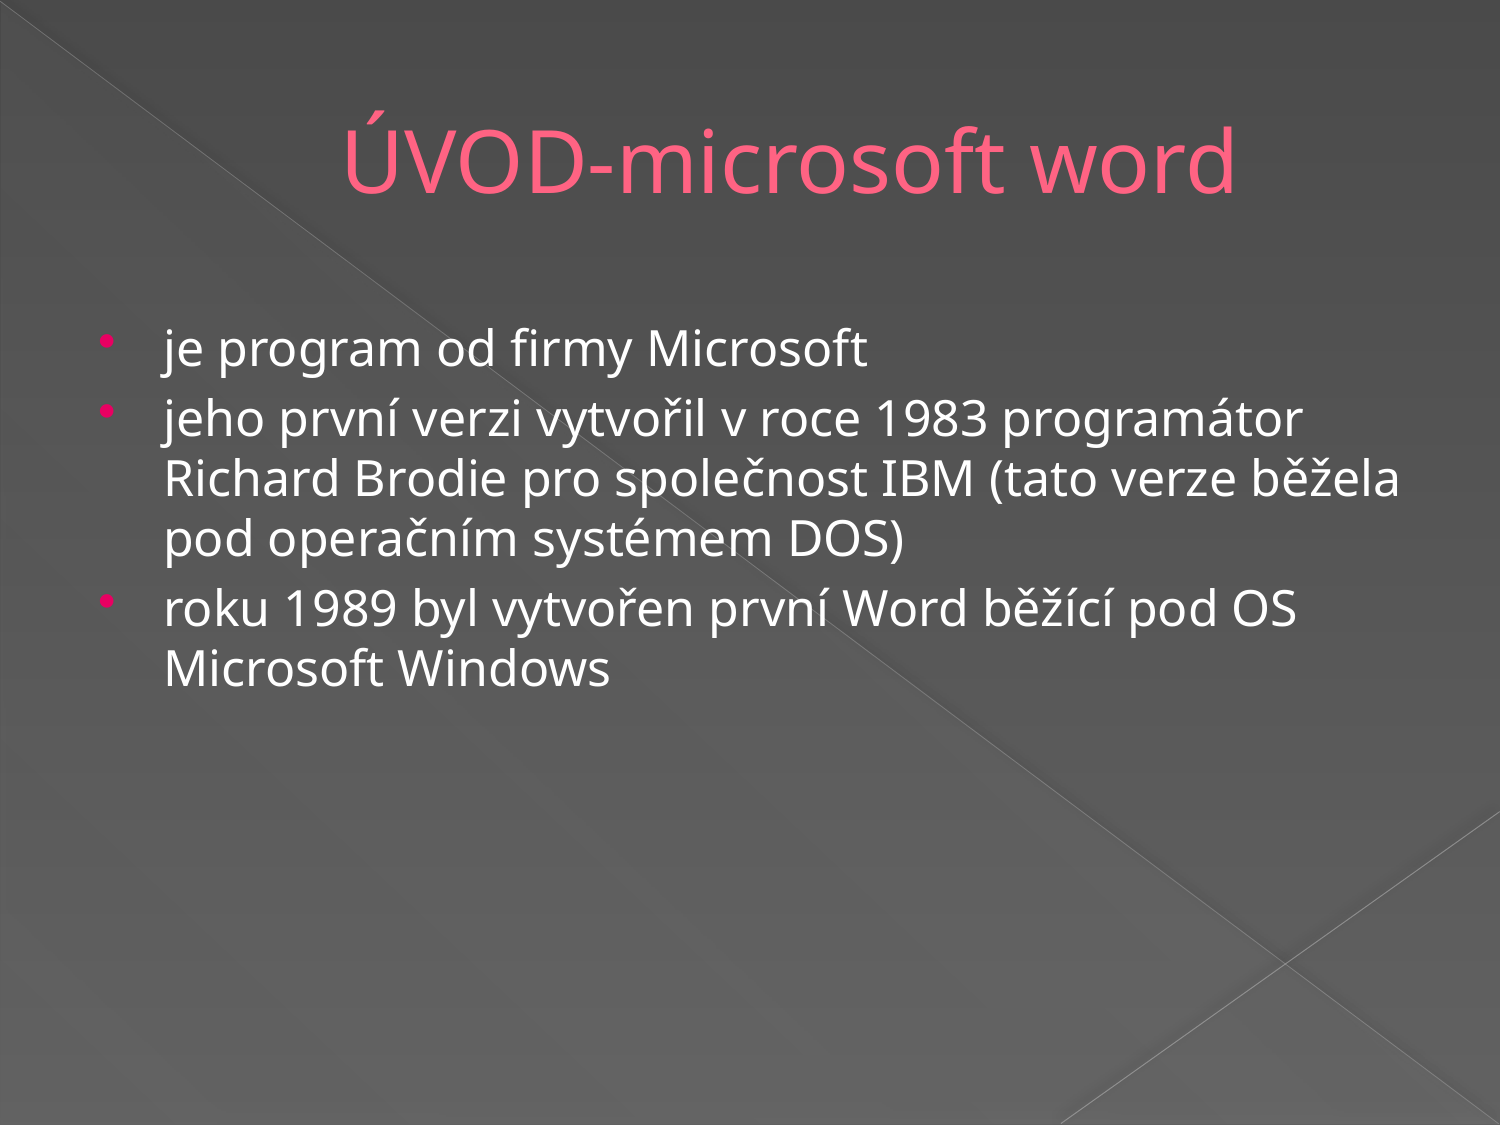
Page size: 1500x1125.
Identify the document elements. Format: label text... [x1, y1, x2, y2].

list je program od firmy Microsoft jeho první verzi vytvořil v roce 1983 programátor Richard Brodie pro společnost IBM (tato verze běžela pod operačním systémem DOS) roku 1989 byl vytvořen první Word běžící pod OS Microsoft Windows [75, 308, 1425, 1059]
title ÚVOD-microsoft word [75, 43, 1425, 274]
